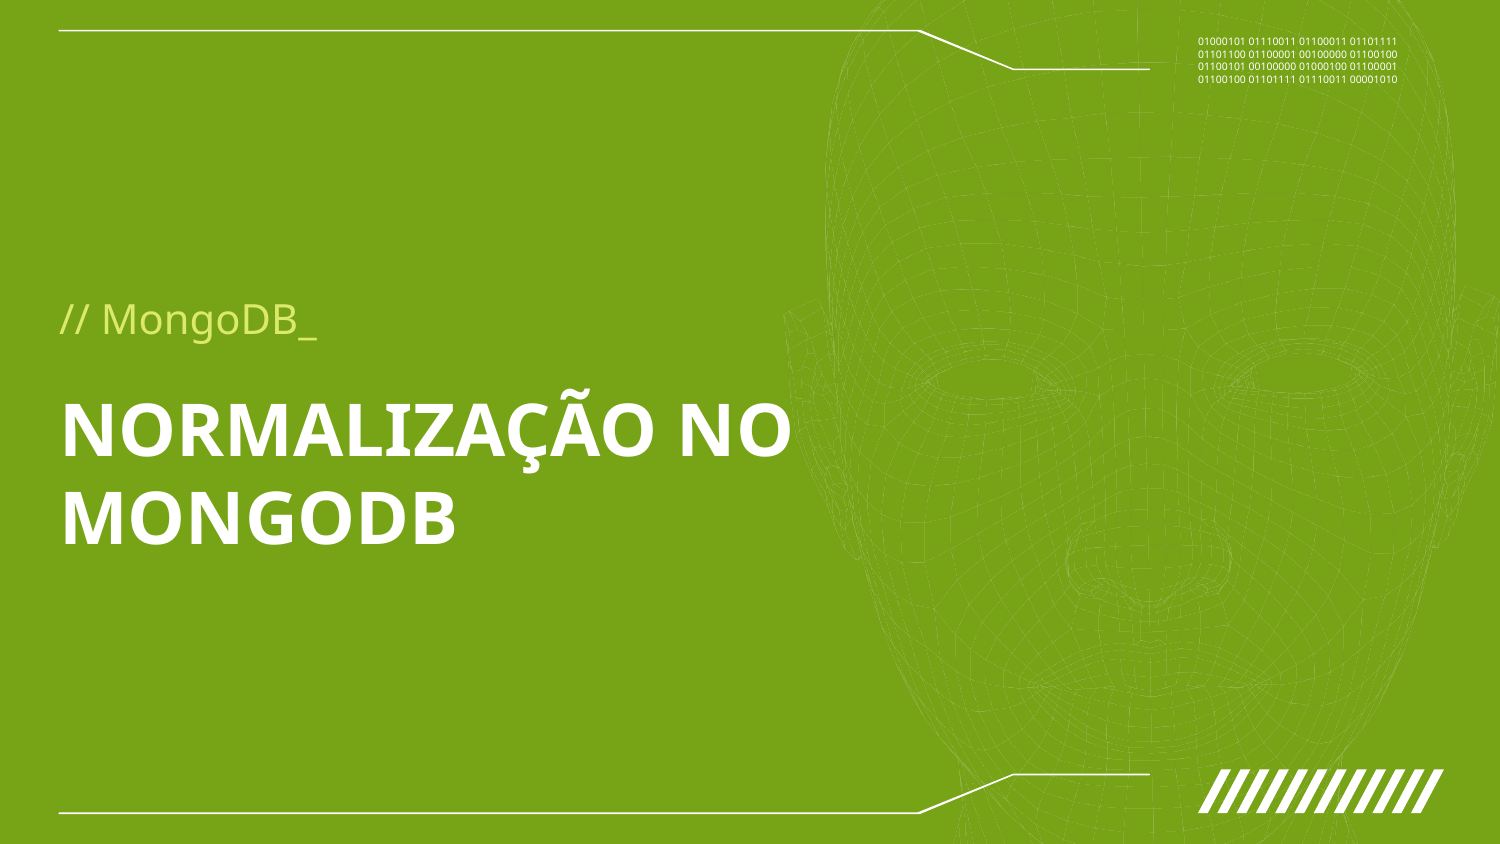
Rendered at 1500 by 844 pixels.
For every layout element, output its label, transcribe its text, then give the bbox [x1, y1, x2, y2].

text_box // MongoDB_ [59, 277, 971, 358]
title NORMALIZAÇÃO NO MONGODB [59, 368, 1211, 574]
